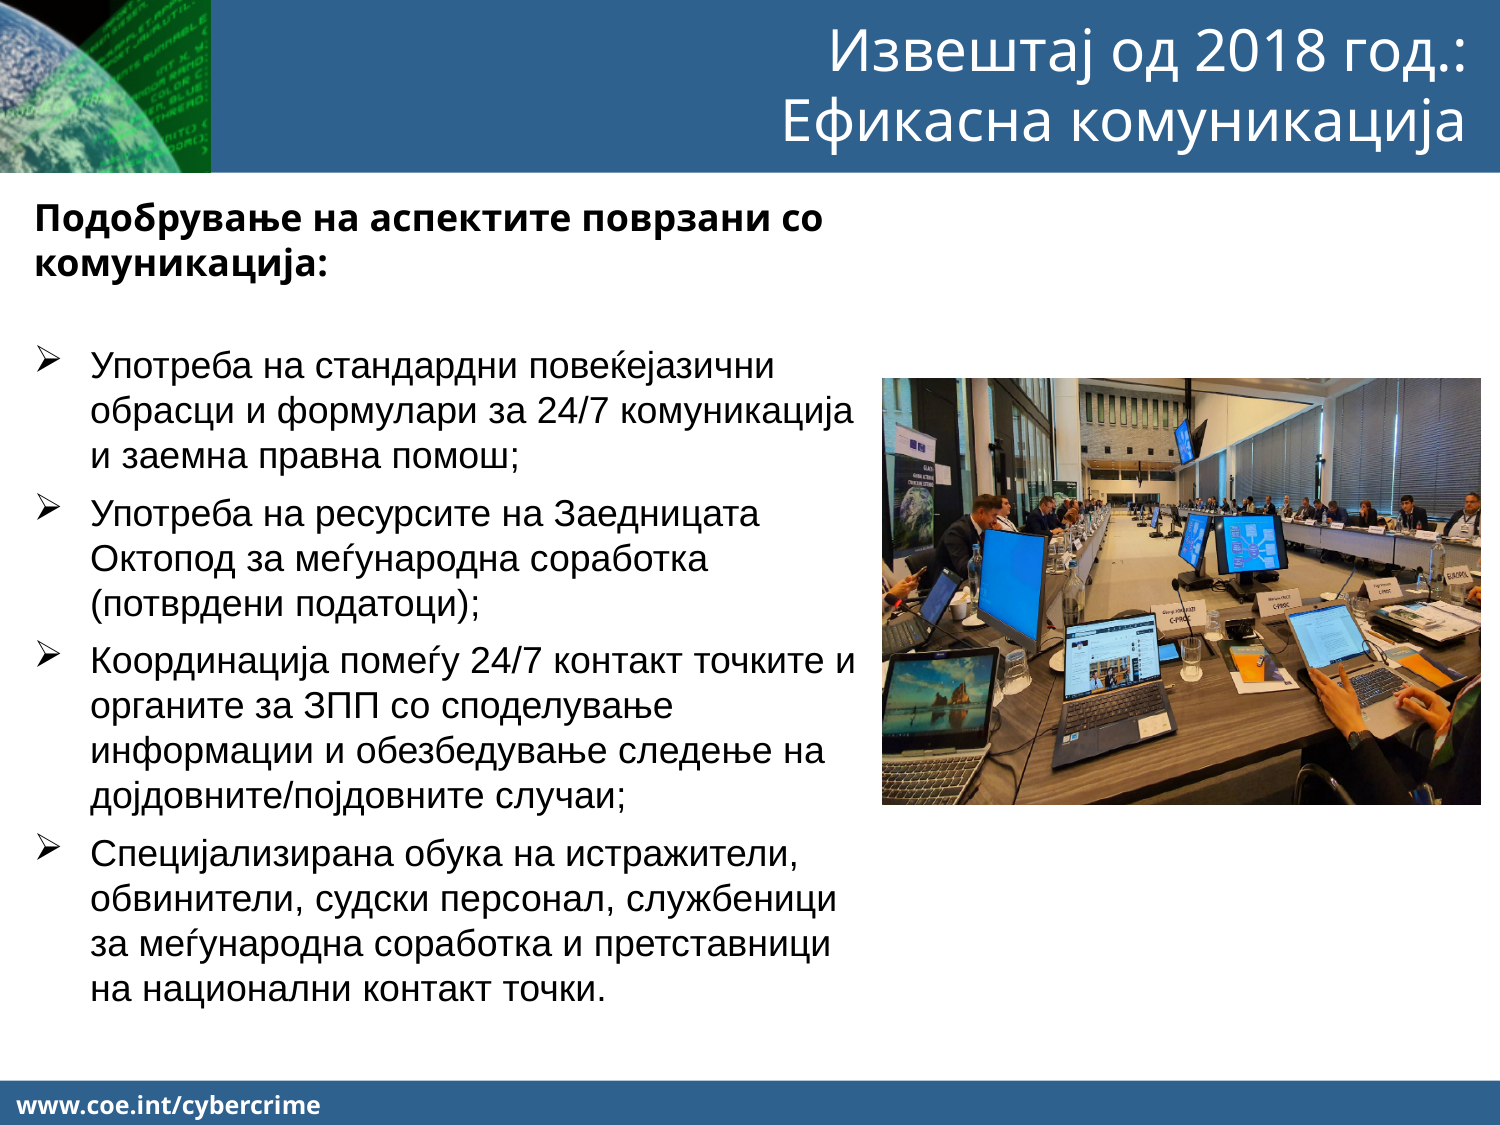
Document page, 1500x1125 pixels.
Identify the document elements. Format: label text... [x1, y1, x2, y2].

text_box Подобрување на аспектите поврзани со комуникација: Употреба на стандардни повеќејазични обрасци и формулари за 24/7 комуникација и заемна правна помош; Употреба на ресурсите на Заедницата Октопод за меѓународна соработка (потврдени податоци); Координација помеѓу 24/7 контакт точките и органите за ЗПП со споделување информации и обезбедување следење на дојдовните/појдовните случаи; Специјализирана обука на истражители, обвинители, судски персонал, службеници за меѓународна соработка и претставници на национални контакт точки. [19, 186, 883, 1017]
text_box [0, 1079, 1500, 1125]
picture [0, 0, 212, 173]
text_box www.coe.int/cybercrime [1, 1082, 1500, 1125]
picture [882, 378, 1481, 805]
text_box Извештај од 2018 год.: Ефикасна комуникација [230, 5, 1483, 161]
text_box [214, 0, 1500, 175]
